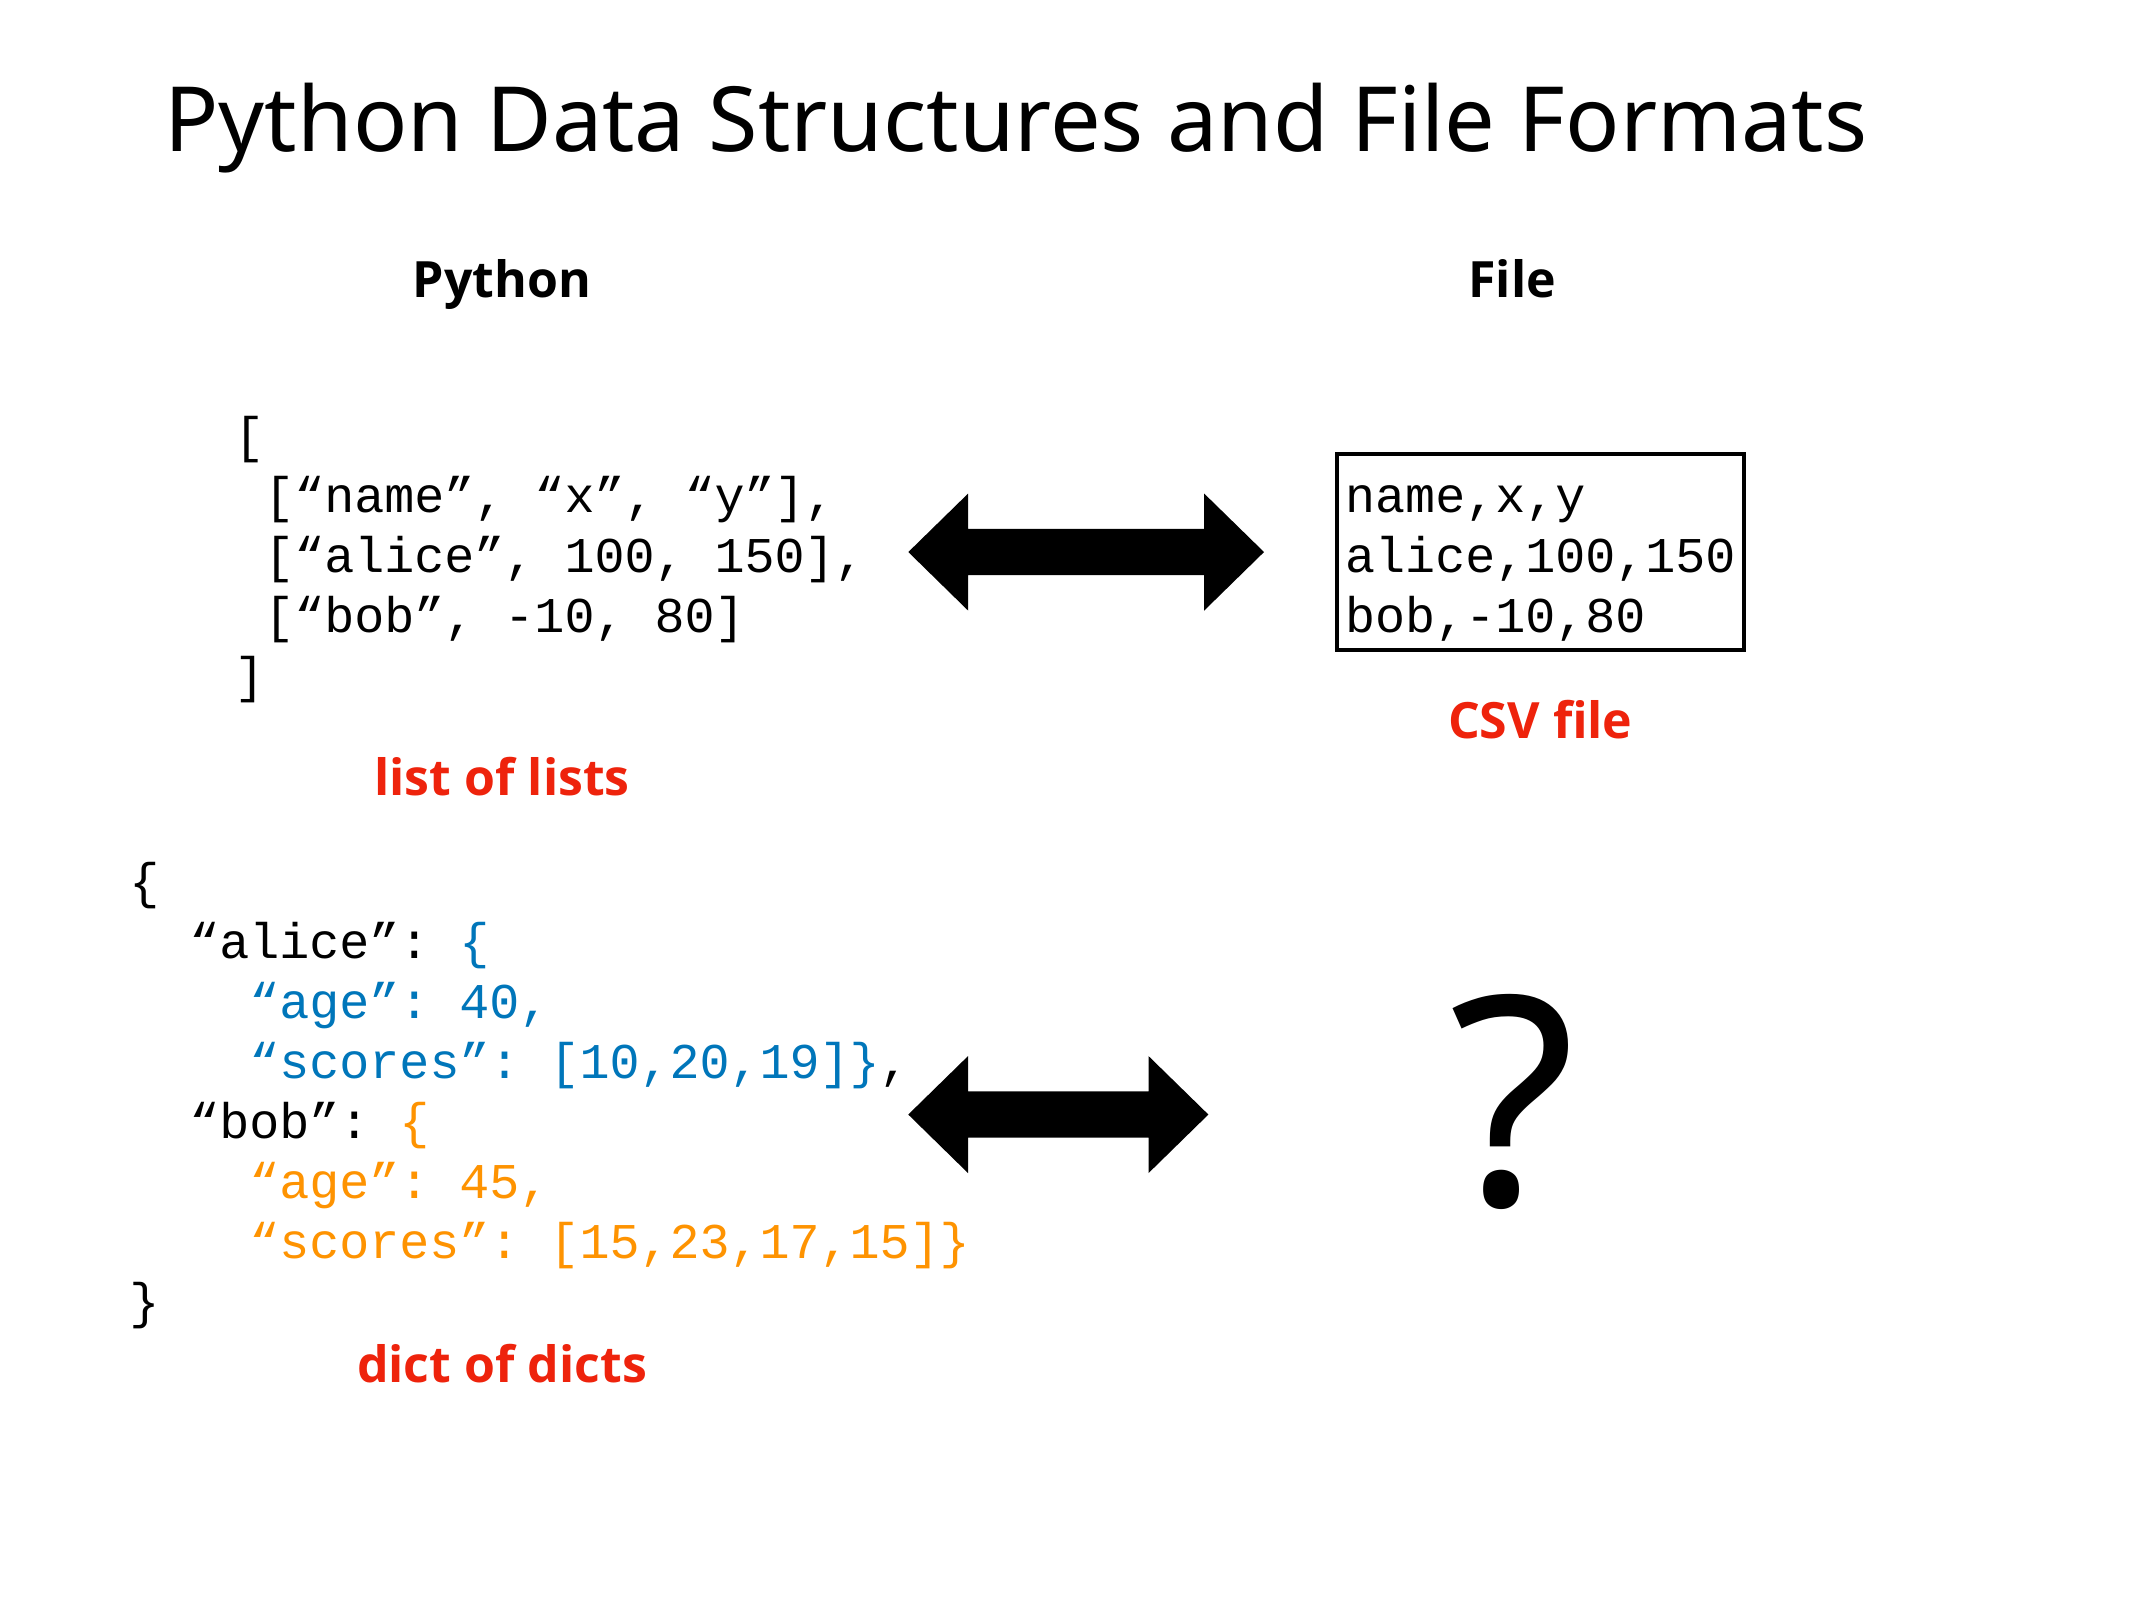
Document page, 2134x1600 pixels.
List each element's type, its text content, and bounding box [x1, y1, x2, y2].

text_box CSV file [1439, 680, 1641, 758]
text_box list of lists [366, 736, 638, 814]
text_box File [1460, 238, 1565, 316]
text_box { “alice”: { “age”: 40, “scores”: [10,20,19]}, “bob”: { “age”: 45, “scores”: [15,23,17,15]} } [121, 840, 978, 1337]
title Python Data Structures and File Formats [155, 41, 1978, 191]
text_box [908, 493, 1265, 611]
text_box name,x,y alice,100,150 bob,-10,80 [1336, 453, 1744, 651]
text_box [908, 1056, 1209, 1174]
text_box ? [1440, 905, 1584, 1272]
text_box dict of dicts [348, 1324, 656, 1401]
text_box Python [404, 238, 600, 316]
text_box [ [“name”, “x”, “y”], [“alice”, 100, 150], [“bob”, -10, 80] ] [226, 393, 873, 711]
